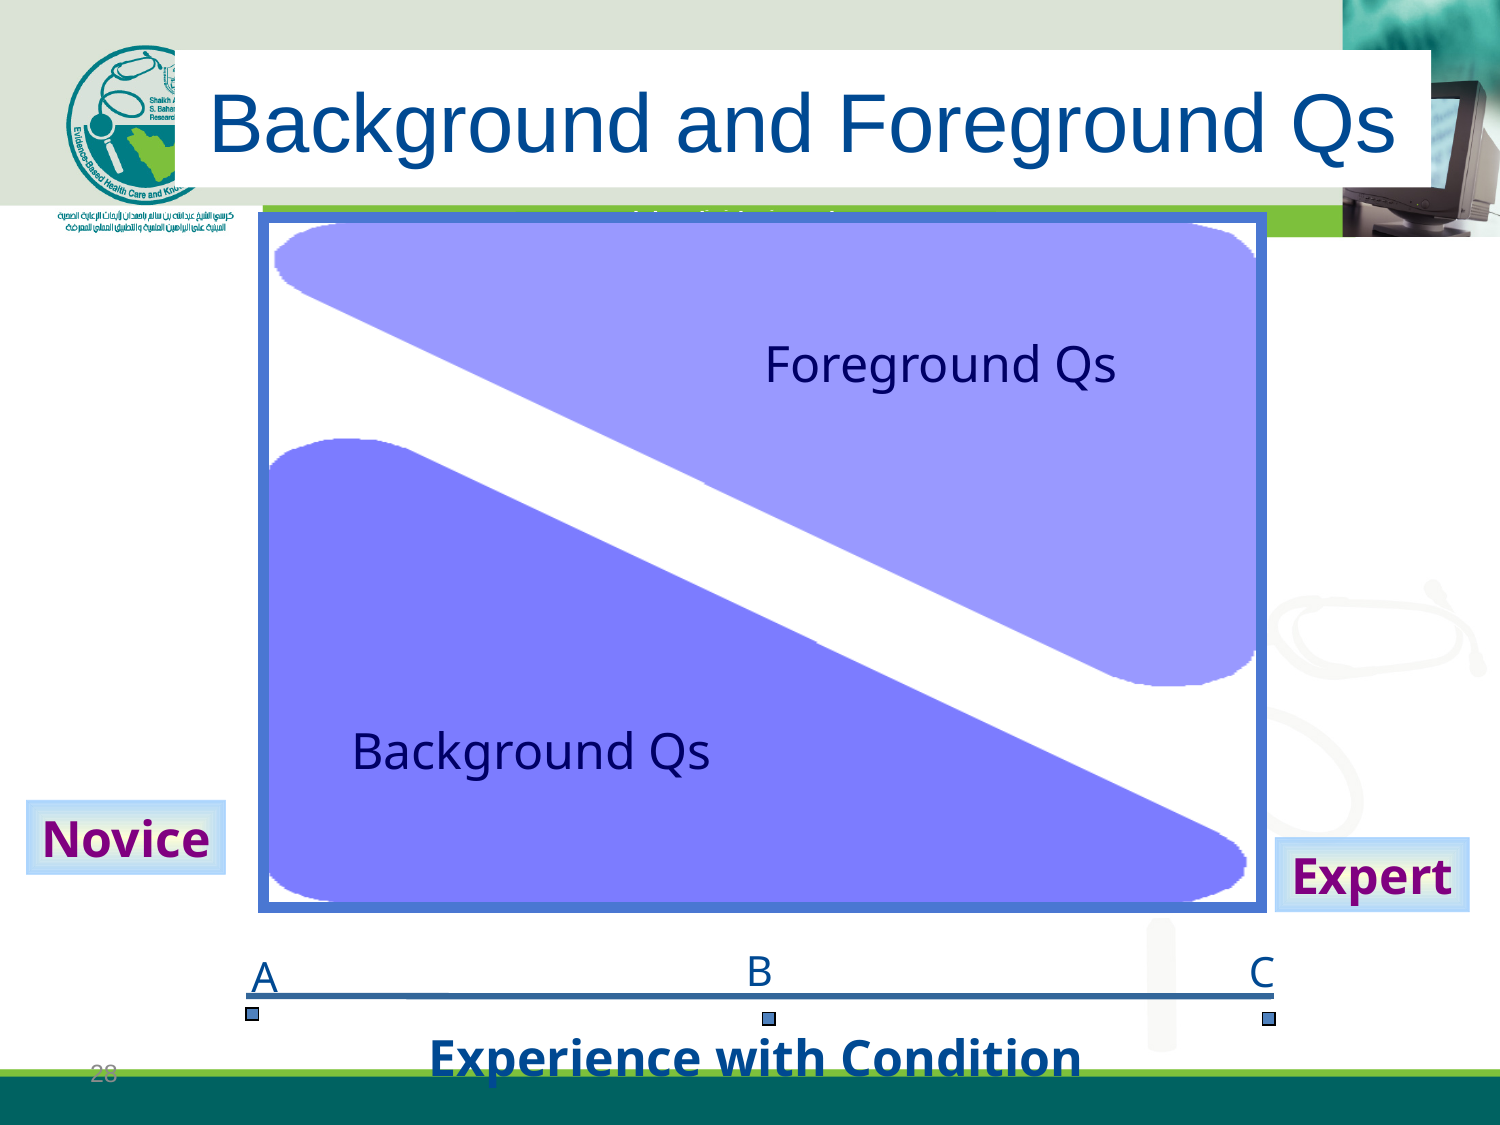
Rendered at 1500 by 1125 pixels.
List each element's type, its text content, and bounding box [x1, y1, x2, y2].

picture [0, 0, 1500, 1125]
text_box [246, 1009, 259, 1021]
text_box A [236, 943, 293, 1009]
text_box [1262, 1012, 1275, 1025]
text_box Experience with Condition [374, 1019, 1138, 1095]
text_box C [1234, 938, 1291, 1004]
title Background and Foreground Qs [174, 49, 1432, 188]
slide_number 28 [75, 1042, 425, 1103]
text_box Expert [1274, 837, 1470, 913]
text_box Novice [26, 799, 226, 875]
text_box [762, 1012, 775, 1019]
text_box B [703, 937, 816, 994]
